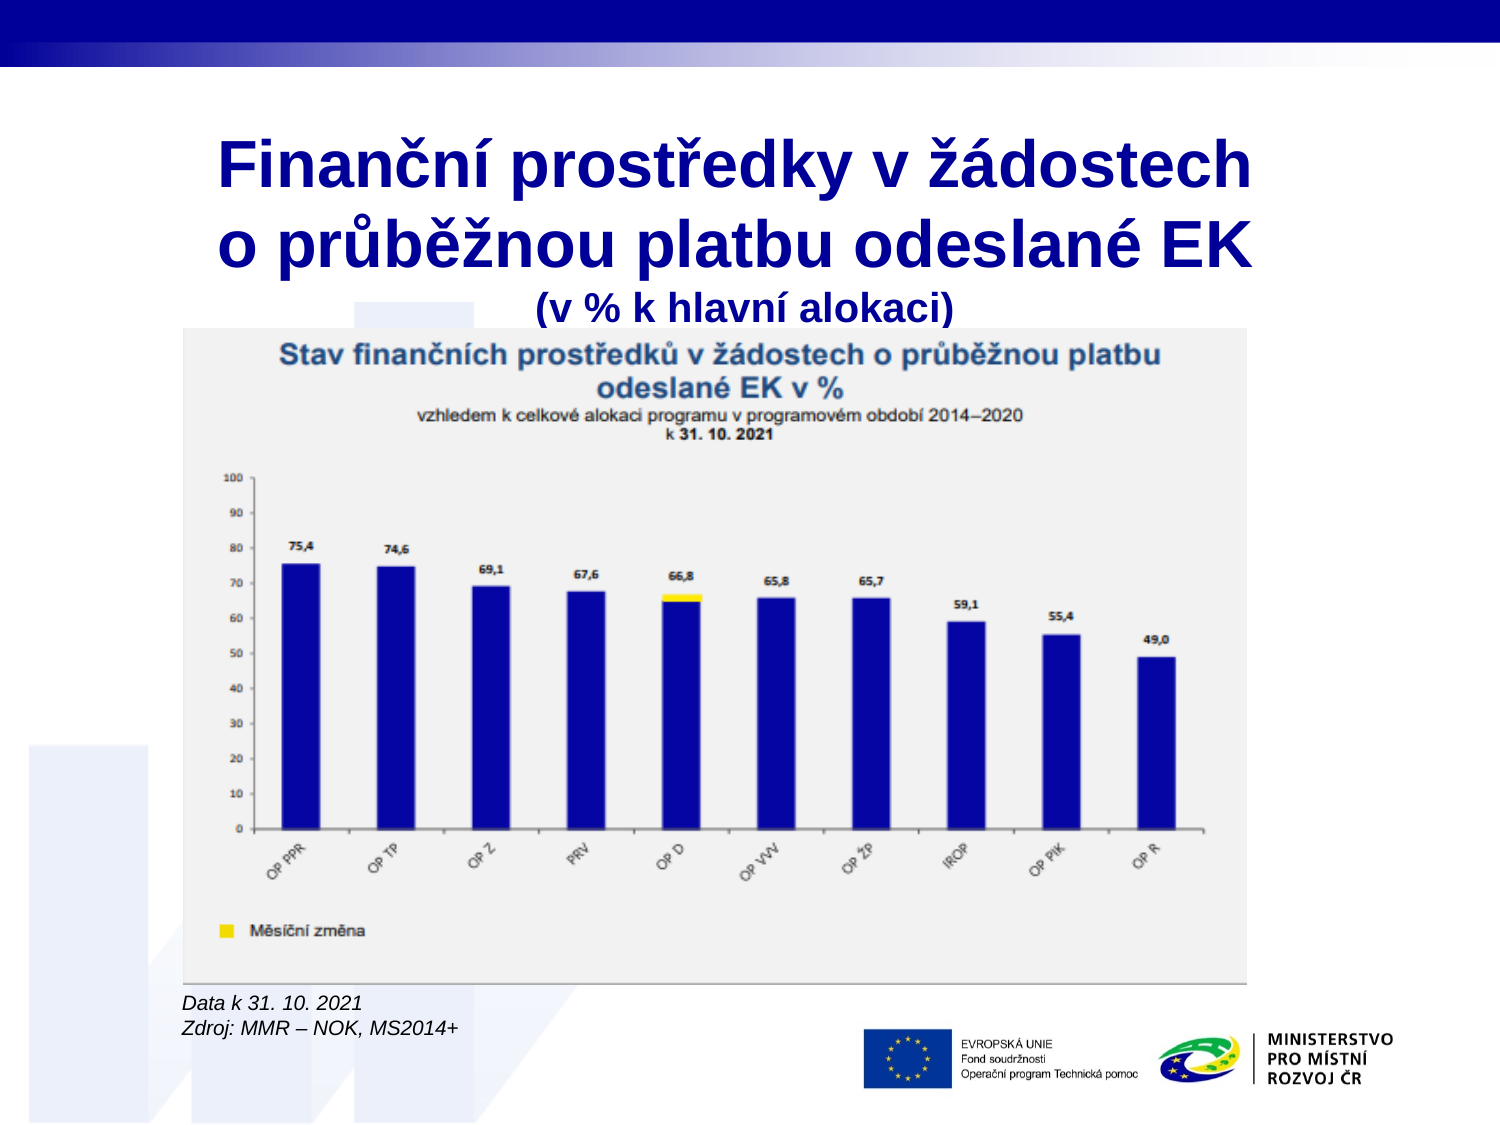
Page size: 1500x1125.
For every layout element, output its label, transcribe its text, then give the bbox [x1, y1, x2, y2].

title Finanční prostředky v žádostech o průběžnou platbu odeslané EK (v % k hlavní alokaci) [64, 113, 1425, 197]
text_box Data k 31. 10. 2021 Zdroj: MMR – NOK, MS2014+ [167, 982, 474, 1048]
picture [29, 302, 1412, 1125]
list [64, 255, 1425, 982]
